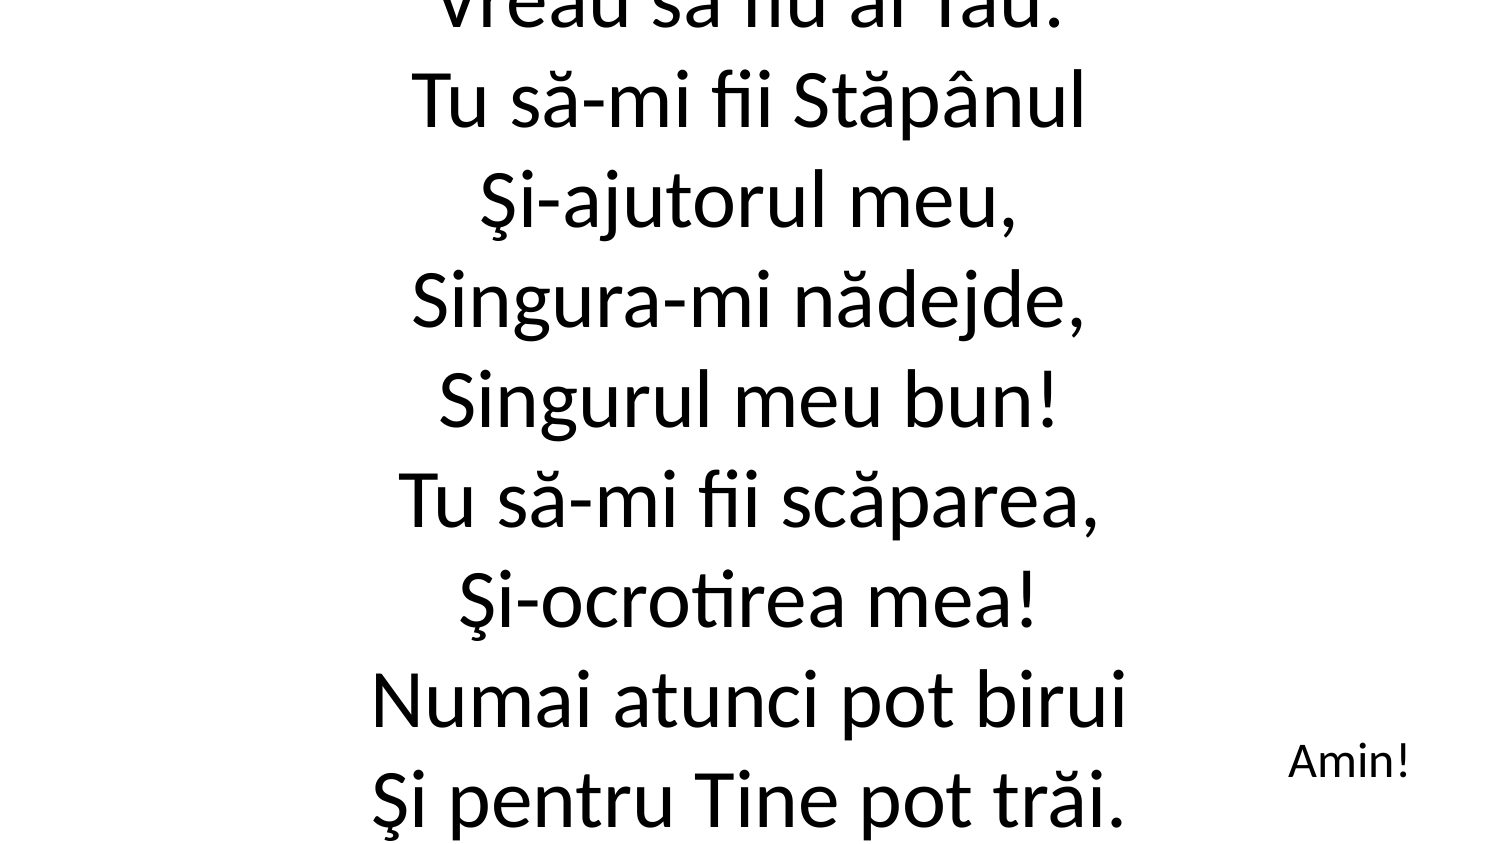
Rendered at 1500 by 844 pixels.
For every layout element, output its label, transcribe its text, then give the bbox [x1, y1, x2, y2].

text_box Amin! [1273, 674, 1427, 795]
text_box 3. De acum eu, Doamne, Vreau să fiu al Tău: Tu să-mi fii Stăpânul Şi-ajutorul meu, Singura-mi nădejde, Singurul meu bun! Tu să-mi fii scăparea, Şi-ocrotirea mea! Numai atunci pot birui Şi pentru Tine pot trăi. Tu o cunună îmi vei da Când lupta vieţii va-nceta. [297, 0, 1202, 844]
